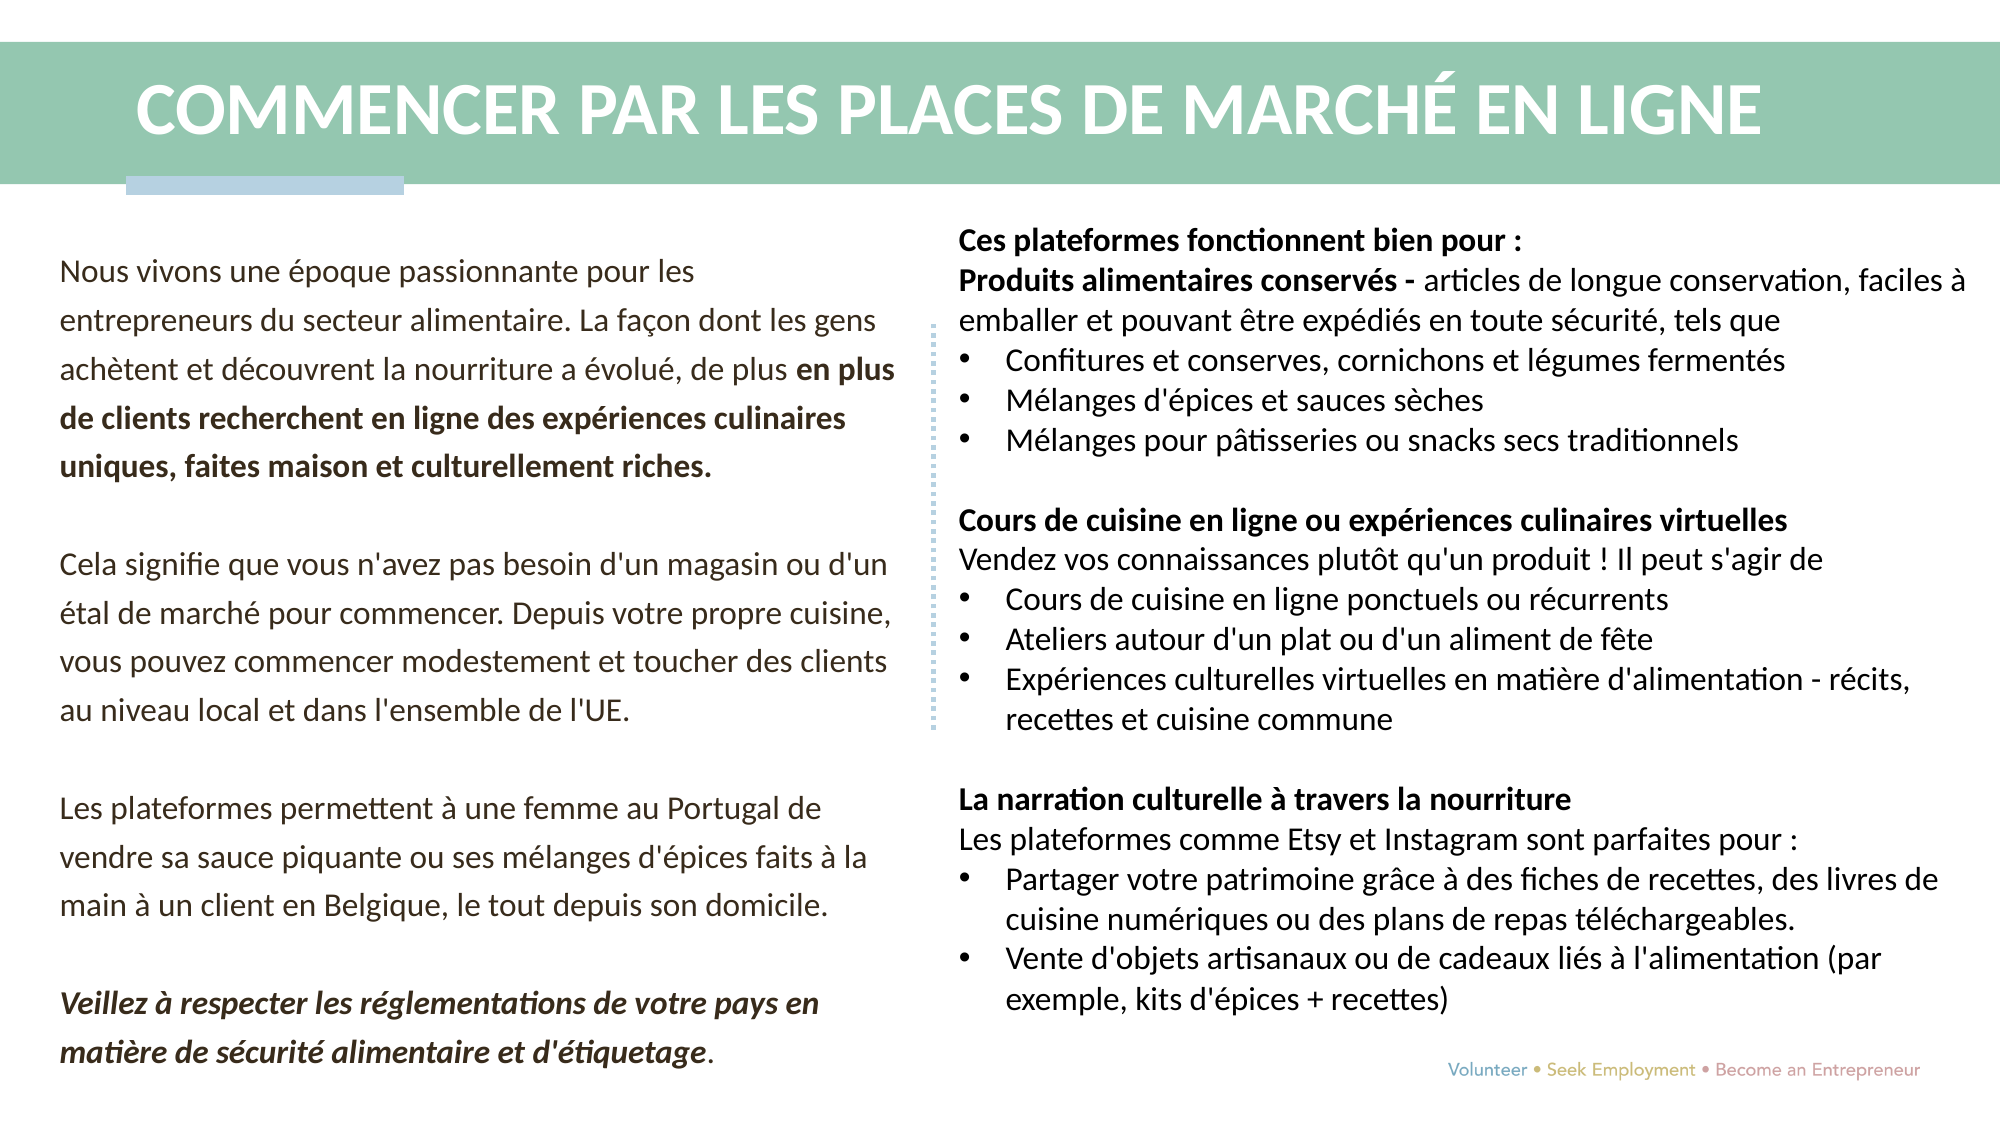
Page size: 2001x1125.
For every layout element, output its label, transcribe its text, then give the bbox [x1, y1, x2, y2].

list Nous vivons une époque passionnante pour les entrepreneurs du secteur alimentaire. La façon dont les gens achètent et découvrent la nourriture a évolué, de plus en plus de clients recherchent en ligne des expériences culinaires uniques, faites maison et culturellement riches. Cela signifie que vous n'avez pas besoin d'un magasin ou d'un étal de marché pour commencer. Depuis votre propre cuisine, vous pouvez commencer modestement et toucher des clients au niveau local et dans l'ensemble de l'UE. Les plateformes permettent à une femme au Portugal de vendre sa sauce piquante ou ses mélanges d'épices faits à la main à un client en Belgique, le tout depuis son domicile. Veillez à respecter les réglementations de votre pays en matière de sécurité alimentaire et d'étiquetage. [44, 233, 911, 1000]
text_box Ces plateformes fonctionnent bien pour : Produits alimentaires conservés - articles de longue conservation, faciles à emballer et pouvant être expédiés en toute sécurité, tels que Confitures et conserves, cornichons et légumes fermentés Mélanges d'épices et sauces sèches Mélanges pour pâtisseries ou snacks secs traditionnels Cours de cuisine en ligne ou expériences culinaires virtuelles Vendez vos connaissances plutôt qu'un produit ! Il peut s'agir de Cours de cuisine en ligne ponctuels ou récurrents Ateliers autour d'un plat ou d'un aliment de fête Expériences culturelles virtuelles en matière d'alimentation - récits, recettes et cuisine commune La narration culturelle à travers la nourriture Les plateformes comme Etsy et Instagram sont parfaites pour : Partager votre patrimoine grâce à des fiches de recettes, des livres de cuisine numériques ou des plans de repas téléchargeables. Vente d'objets artisanaux ou de cadeaux liés à l'alimentation (par exemple, kits d'épices + recettes) [944, 210, 2000, 1024]
list COMMENCER PAR LES PLACES DE MARCHÉ EN LIGNE [121, 51, 1911, 170]
picture [1418, 1046, 1971, 1103]
